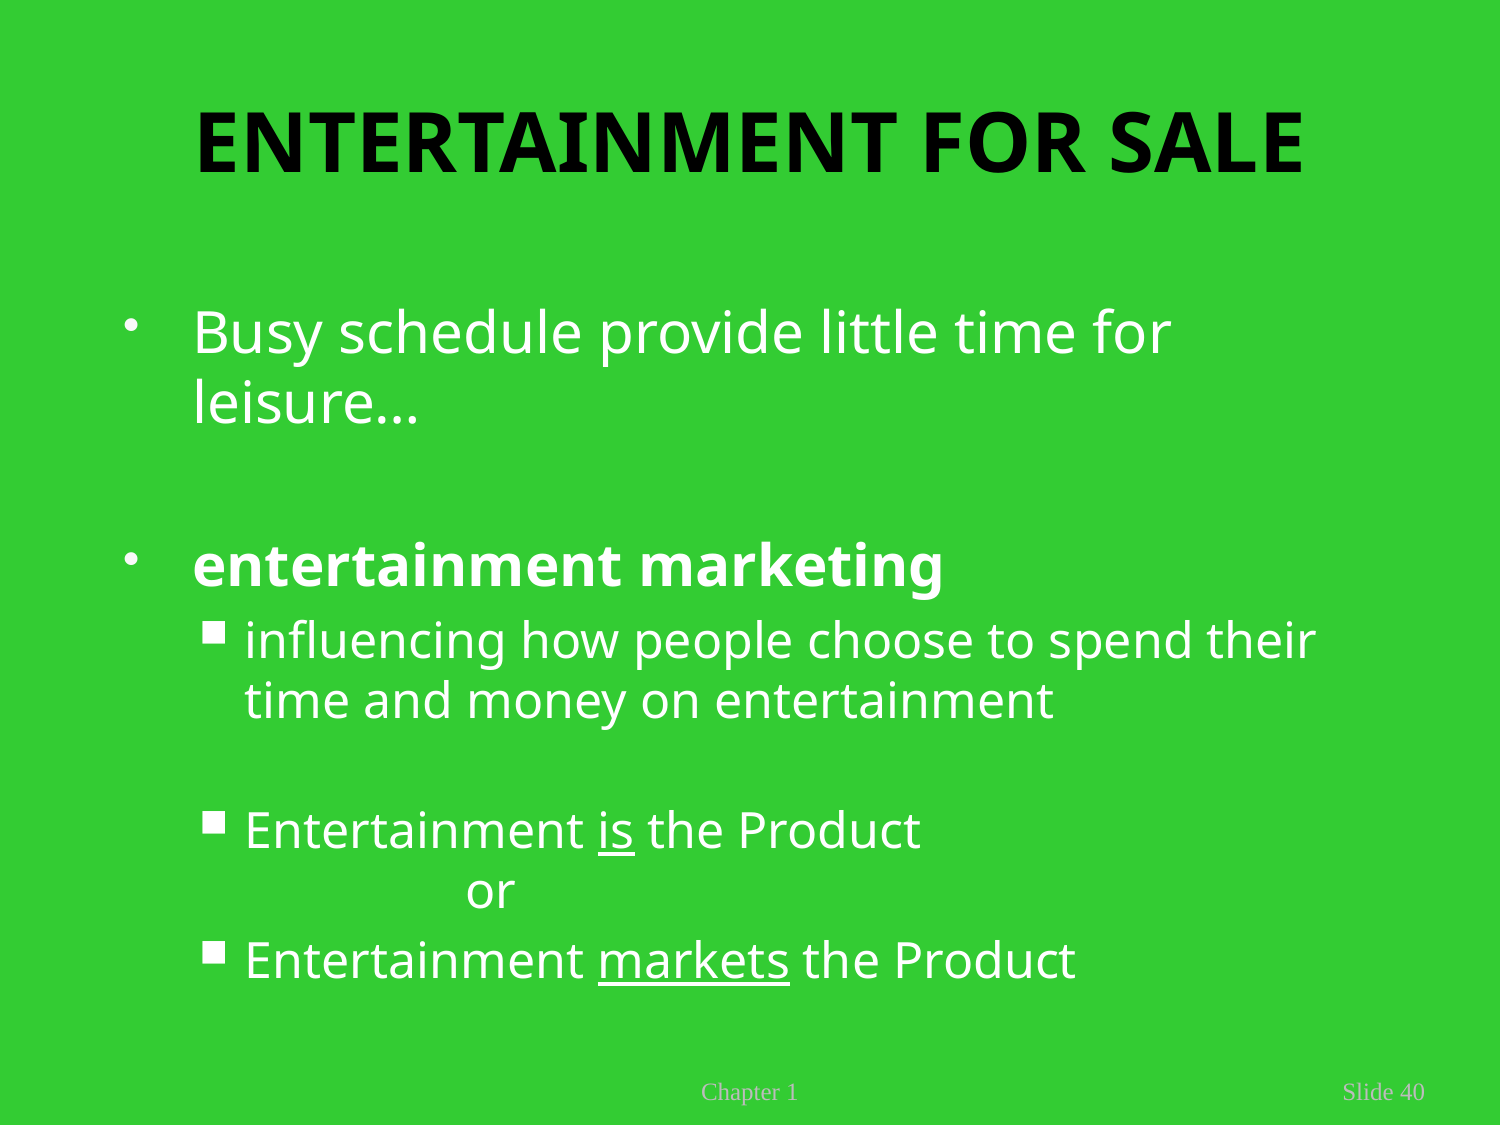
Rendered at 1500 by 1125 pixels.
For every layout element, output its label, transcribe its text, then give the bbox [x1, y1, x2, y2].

list Busy schedule provide little time for leisure… entertainment marketing influencing how people choose to spend their time and money on entertainment Entertainment is the Product or Entertainment markets the Product [87, 287, 1413, 1063]
title ENTERTAINMENT FOR SALE [75, 45, 1425, 233]
footer Chapter 1 [512, 1052, 988, 1113]
slide_number Slide 40 [1299, 1052, 1425, 1113]
